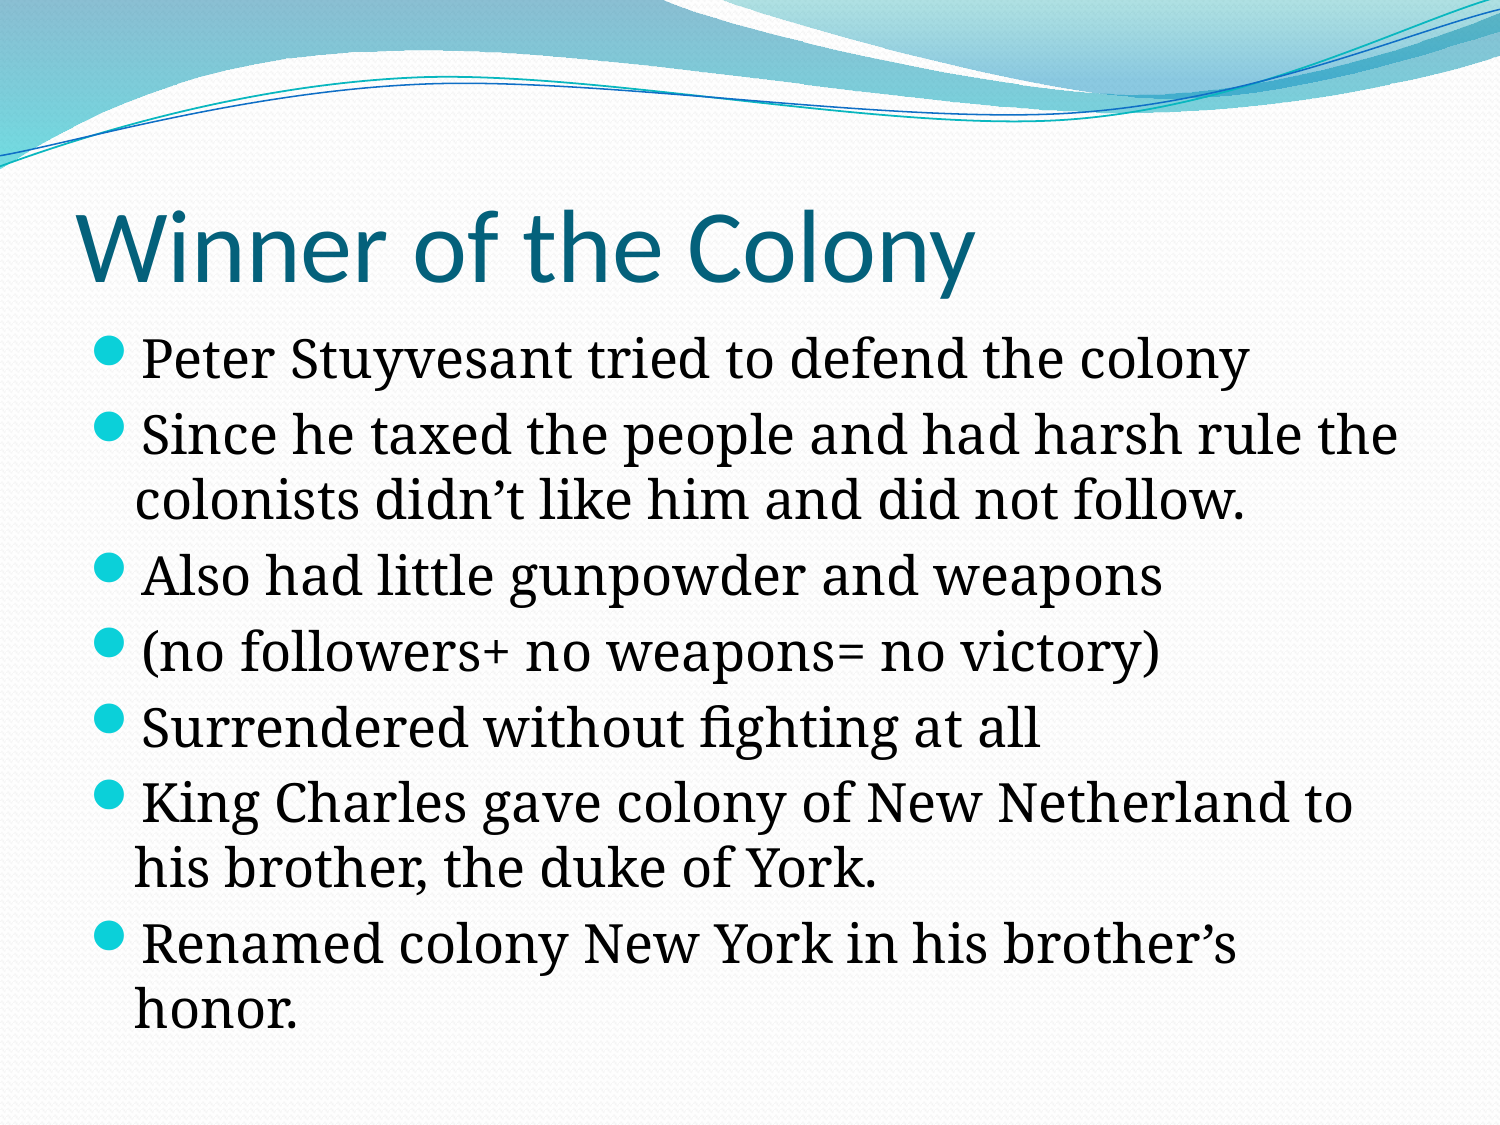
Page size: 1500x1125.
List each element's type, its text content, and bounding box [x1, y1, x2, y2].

list Peter Stuyvesant tried to defend the colony Since he taxed the people and had harsh rule the colonists didn’t like him and did not follow. Also had little gunpowder and weapons (no followers+ no weapons= no victory) Surrendered without fighting at all King Charles gave colony of New Netherland to his brother, the duke of York. Renamed colony New York in his brother’s honor. [75, 317, 1425, 1038]
title Winner of the Colony [75, 115, 1425, 303]
